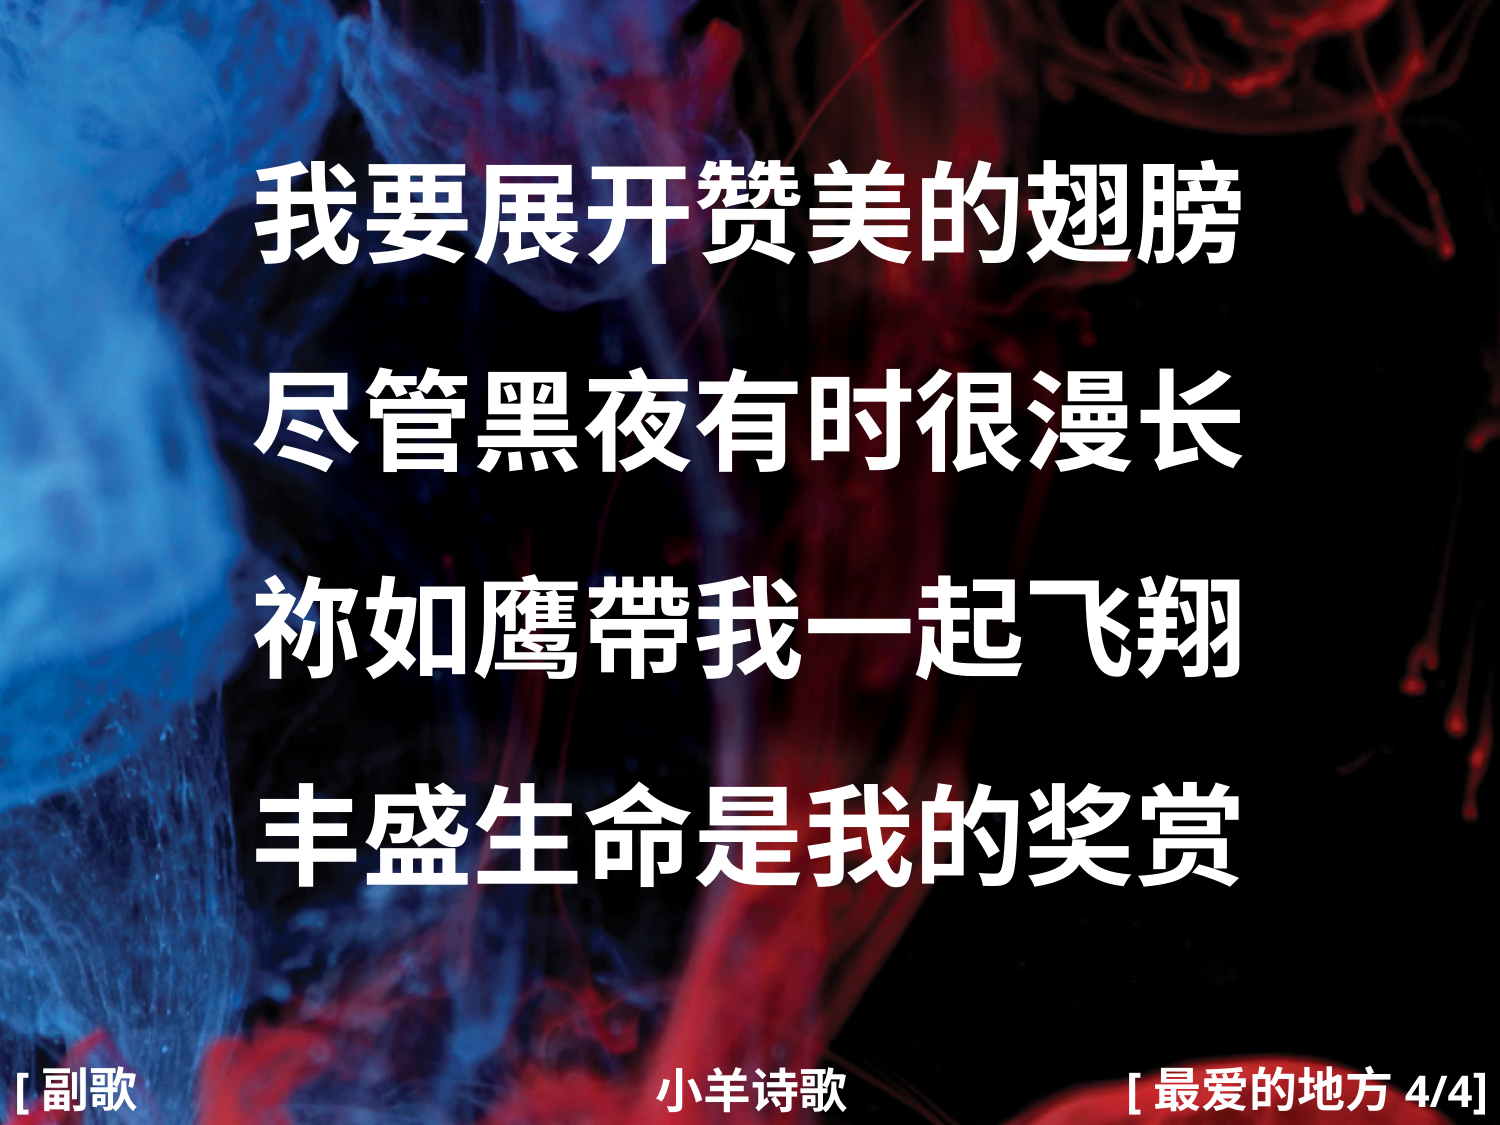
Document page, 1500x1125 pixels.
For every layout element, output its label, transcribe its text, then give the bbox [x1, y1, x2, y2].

text_box [副歌2] [0, 1051, 205, 1125]
picture [0, 0, 1500, 1053]
subtitle 小羊诗歌 [205, 1053, 1104, 1125]
text_box [最爱的地方4/4] [1104, 1052, 1500, 1125]
text_box 我要展开赞美的翅膀 尽管黑夜有时很漫长 祢如鹰帶我一起飞翔 丰盛生命是我的奖赏 [0, 137, 1499, 931]
